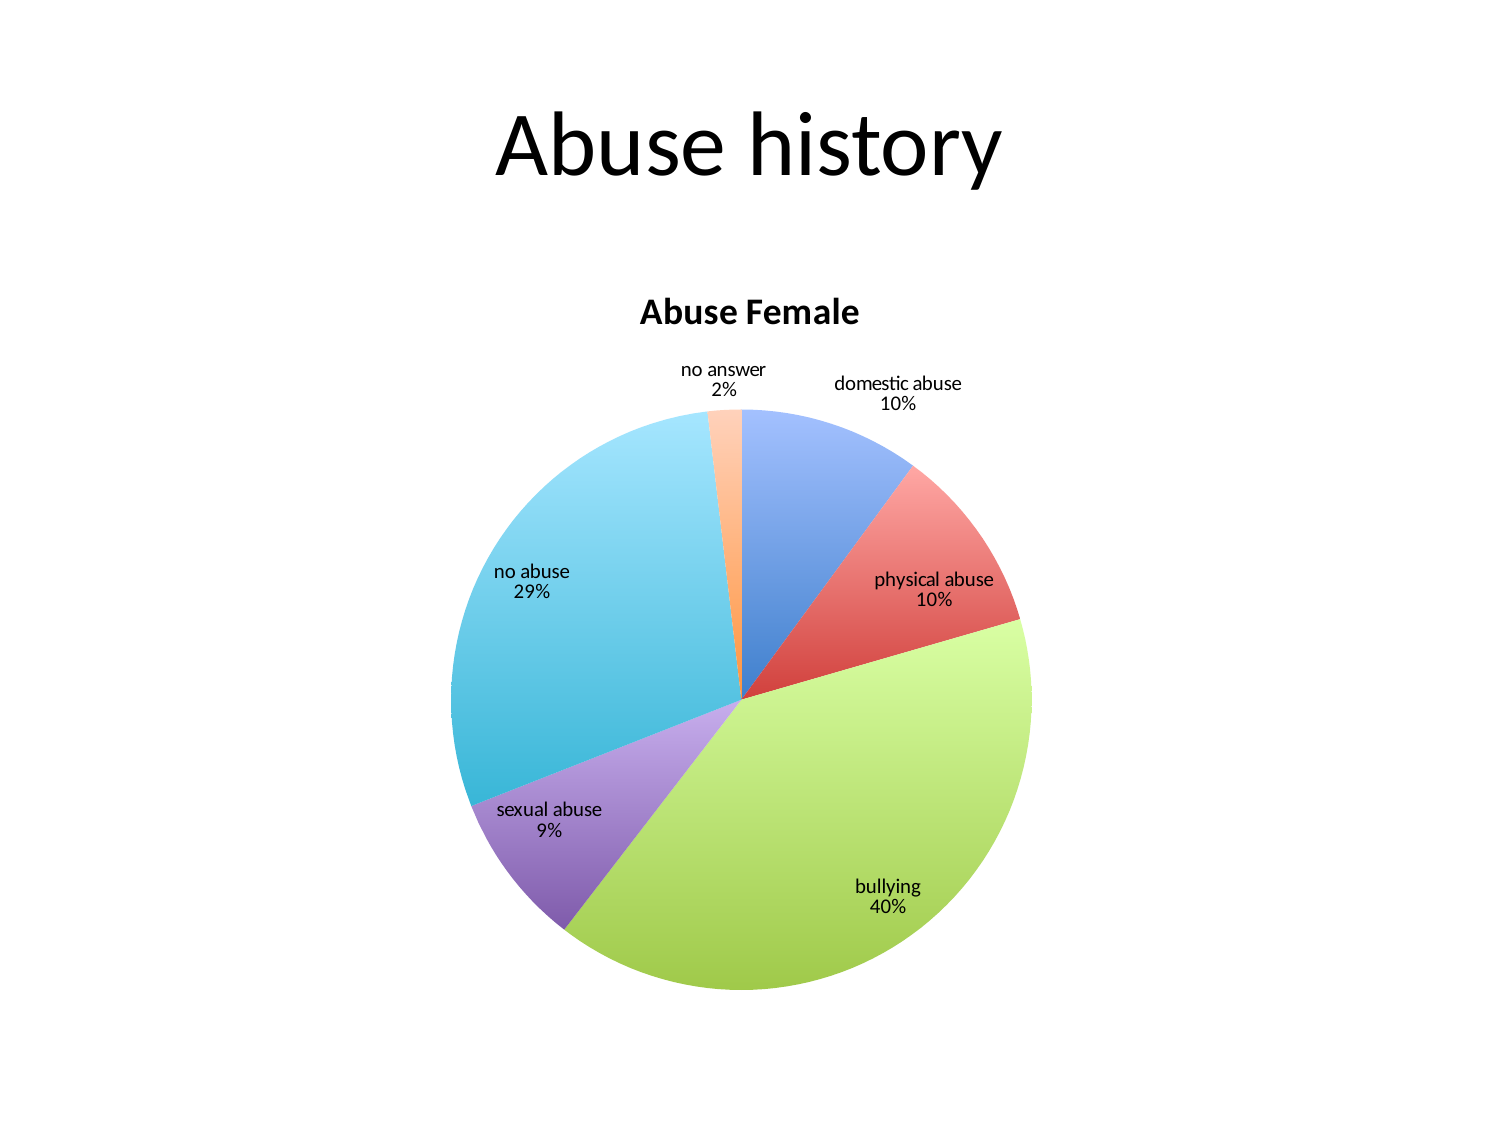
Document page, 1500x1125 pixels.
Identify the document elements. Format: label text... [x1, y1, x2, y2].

title Abuse history [75, 45, 1425, 233]
chart [74, 262, 1426, 1006]
